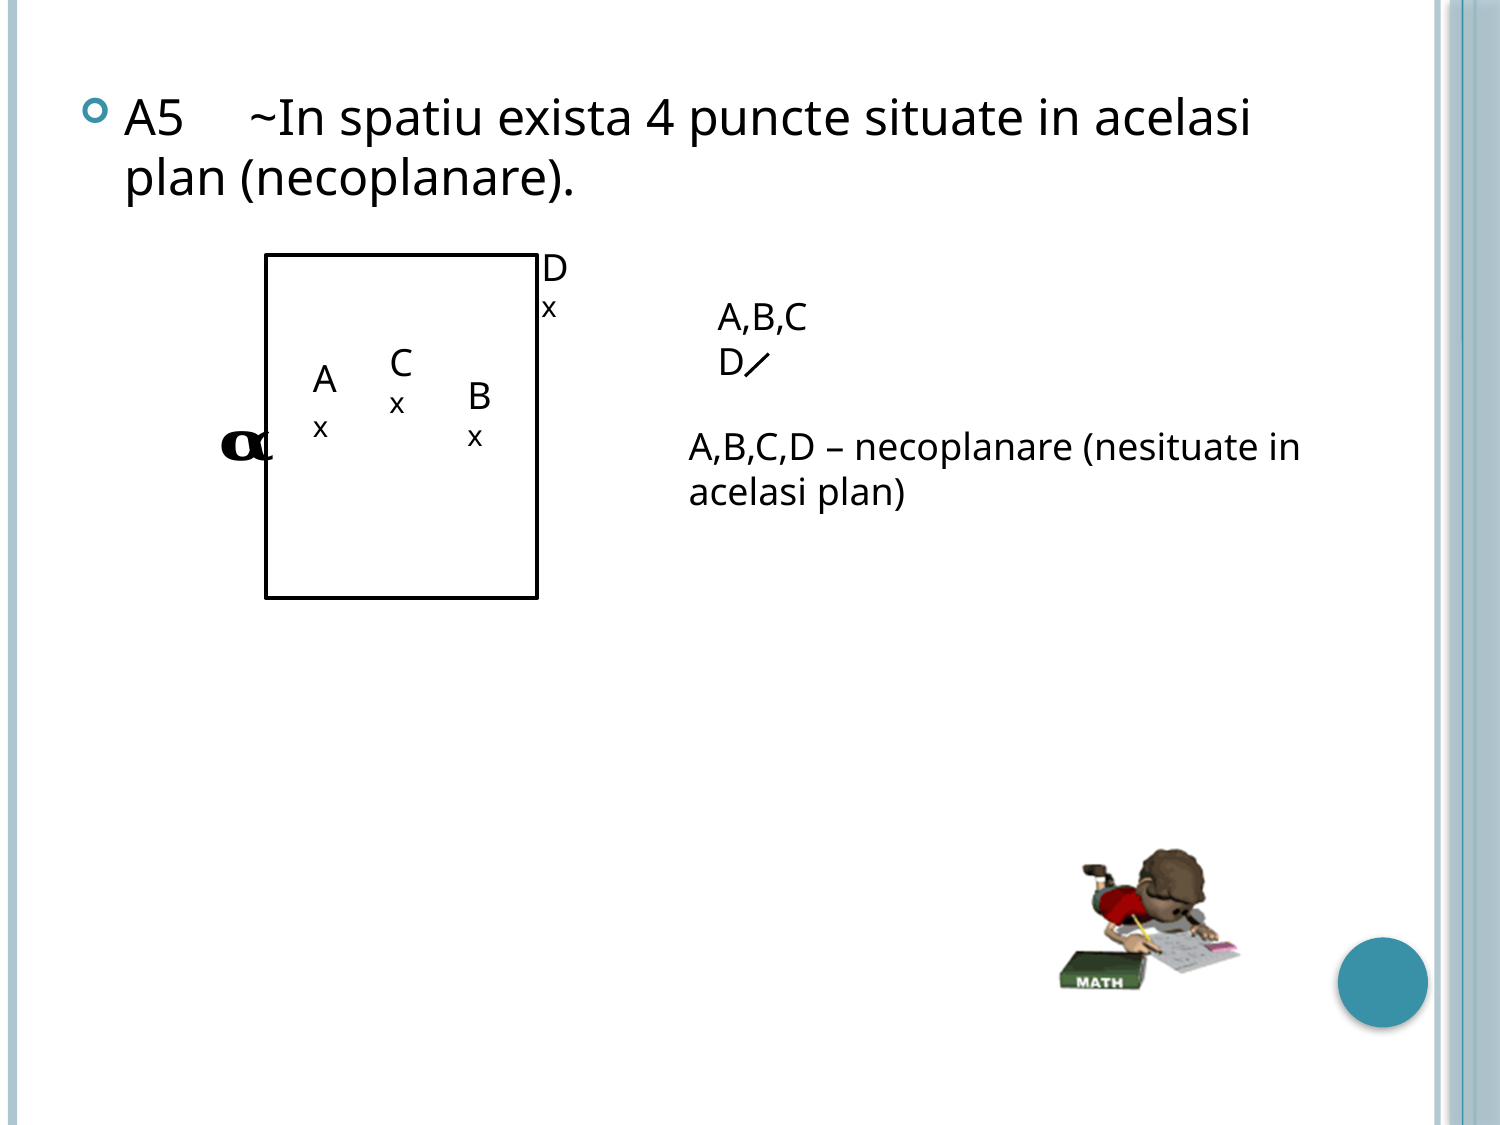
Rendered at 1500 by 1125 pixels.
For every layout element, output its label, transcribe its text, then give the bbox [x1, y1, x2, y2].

text_box [264, 253, 539, 600]
text_box B x [452, 364, 500, 460]
text_box C x [374, 331, 434, 427]
text_box A x [298, 347, 364, 453]
picture [1056, 821, 1245, 1011]
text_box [744, 353, 770, 377]
text_box A,B,C,D – necoplanare (nesituate in acelasi plan) [673, 415, 1365, 521]
text_box D x [526, 236, 635, 332]
list A5 ~In spatiu exista 4 puncte situate in acelasi plan (necoplanare). [64, 78, 1300, 1062]
